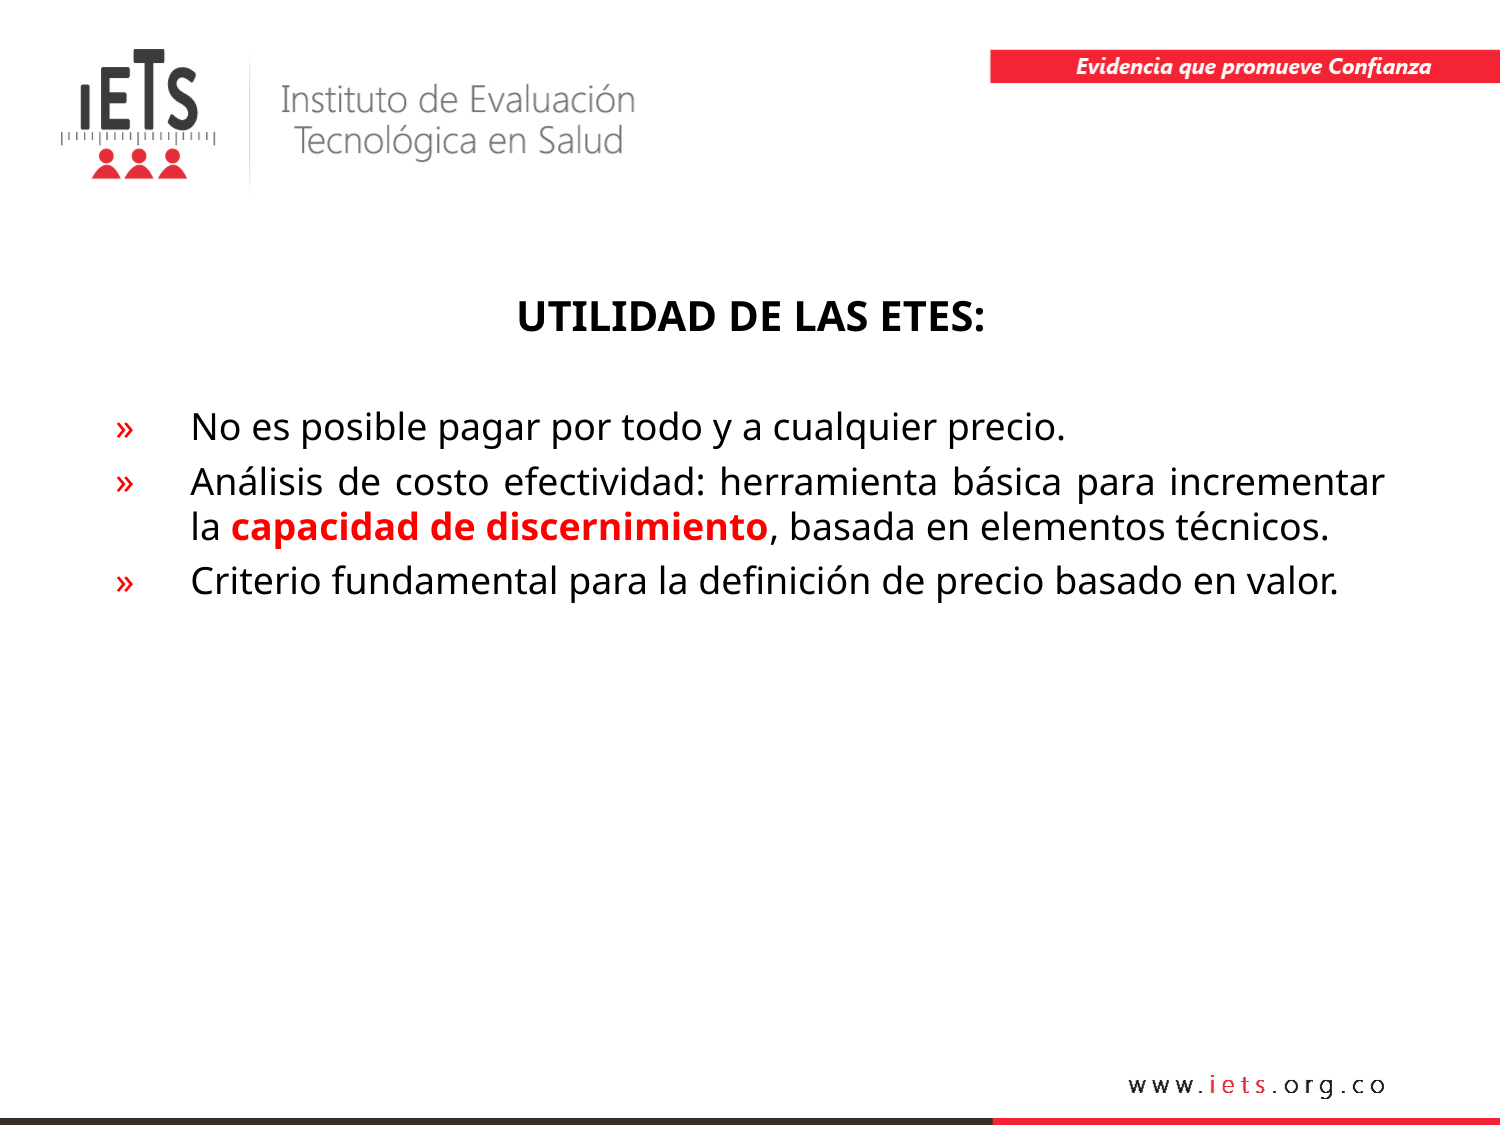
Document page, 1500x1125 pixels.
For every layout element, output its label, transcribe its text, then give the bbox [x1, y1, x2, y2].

text_box UTILIDAD DE LAS ETES: No es posible pagar por todo y a cualquier precio. Análisis de costo efectividad: herramienta básica para incrementar la capacidad de discernimiento, basada en elementos técnicos. Criterio fundamental para la definición de precio basado en valor. [100, 282, 1402, 610]
picture [0, 0, 1500, 1125]
